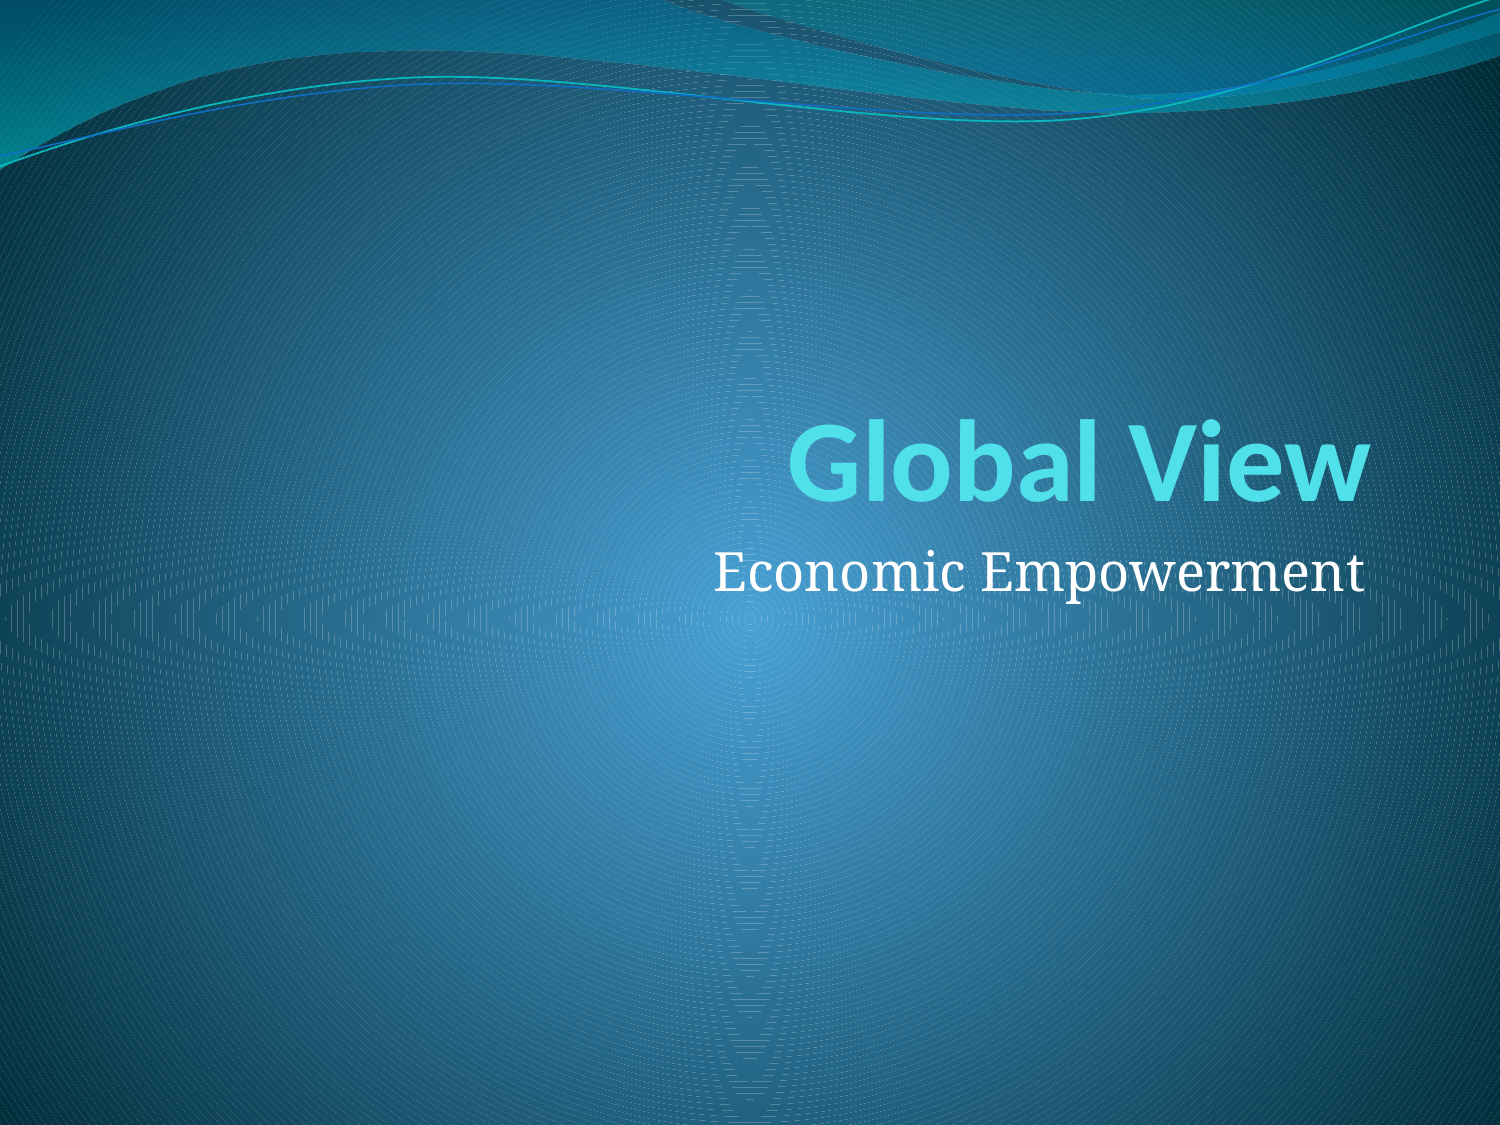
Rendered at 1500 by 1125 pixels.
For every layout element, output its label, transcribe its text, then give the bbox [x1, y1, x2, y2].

title Global View [87, 224, 1376, 525]
subtitle Economic Empowerment [87, 529, 1376, 818]
